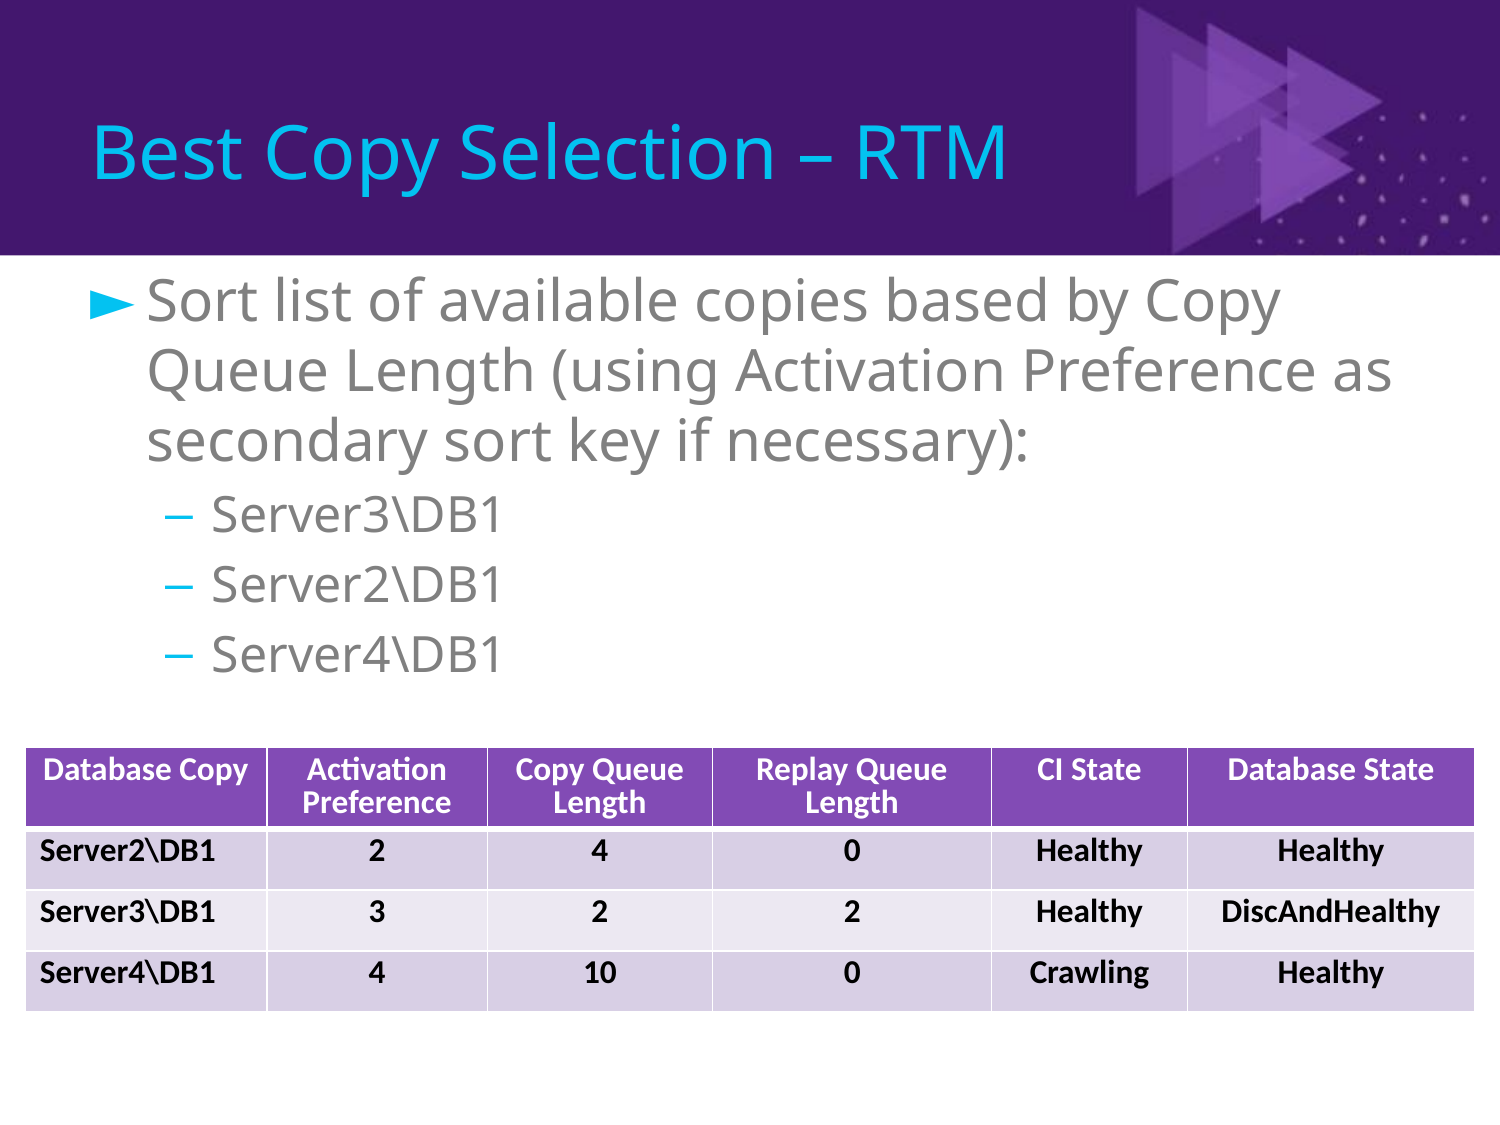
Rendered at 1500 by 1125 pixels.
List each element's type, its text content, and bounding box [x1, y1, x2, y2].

picture [0, 0, 1500, 255]
list Sort list of available copies based by Copy Queue Length (using Activation Preference as secondary sort key if necessary): Server3\DB1 Server2\DB1 Server4\DB1 [75, 255, 1425, 747]
table_header CI State [992, 748, 1187, 826]
table_header Replay Queue Length [713, 748, 991, 826]
table_cell 2 [268, 832, 487, 889]
table_cell DiscAndHealthy [1188, 891, 1474, 950]
table_cell 10 [488, 952, 712, 1011]
table_cell Healthy [1188, 952, 1474, 1011]
table_cell 2 [713, 891, 991, 950]
table_cell Server3\DB1 [26, 891, 266, 950]
table_cell Server2\DB1 [26, 832, 266, 889]
table_cell 3 [268, 891, 487, 950]
table_cell 4 [488, 832, 712, 889]
table_cell Crawling [992, 952, 1187, 1011]
table_cell Healthy [992, 832, 1187, 889]
table_cell Healthy [992, 891, 1187, 950]
table_header Database State [1188, 748, 1474, 826]
table_cell 4 [268, 952, 487, 1011]
table_cell Server4\DB1 [26, 952, 266, 1011]
table_cell 0 [713, 952, 991, 1011]
title Best Copy Selection – RTM [75, 56, 1425, 244]
table_header Database Copy [26, 748, 266, 826]
table_header Activation Preference [268, 748, 487, 826]
table_header Copy Queue Length [488, 748, 712, 826]
table_cell 2 [488, 891, 712, 950]
table_cell 0 [713, 832, 991, 889]
table_cell Healthy [1188, 832, 1474, 889]
